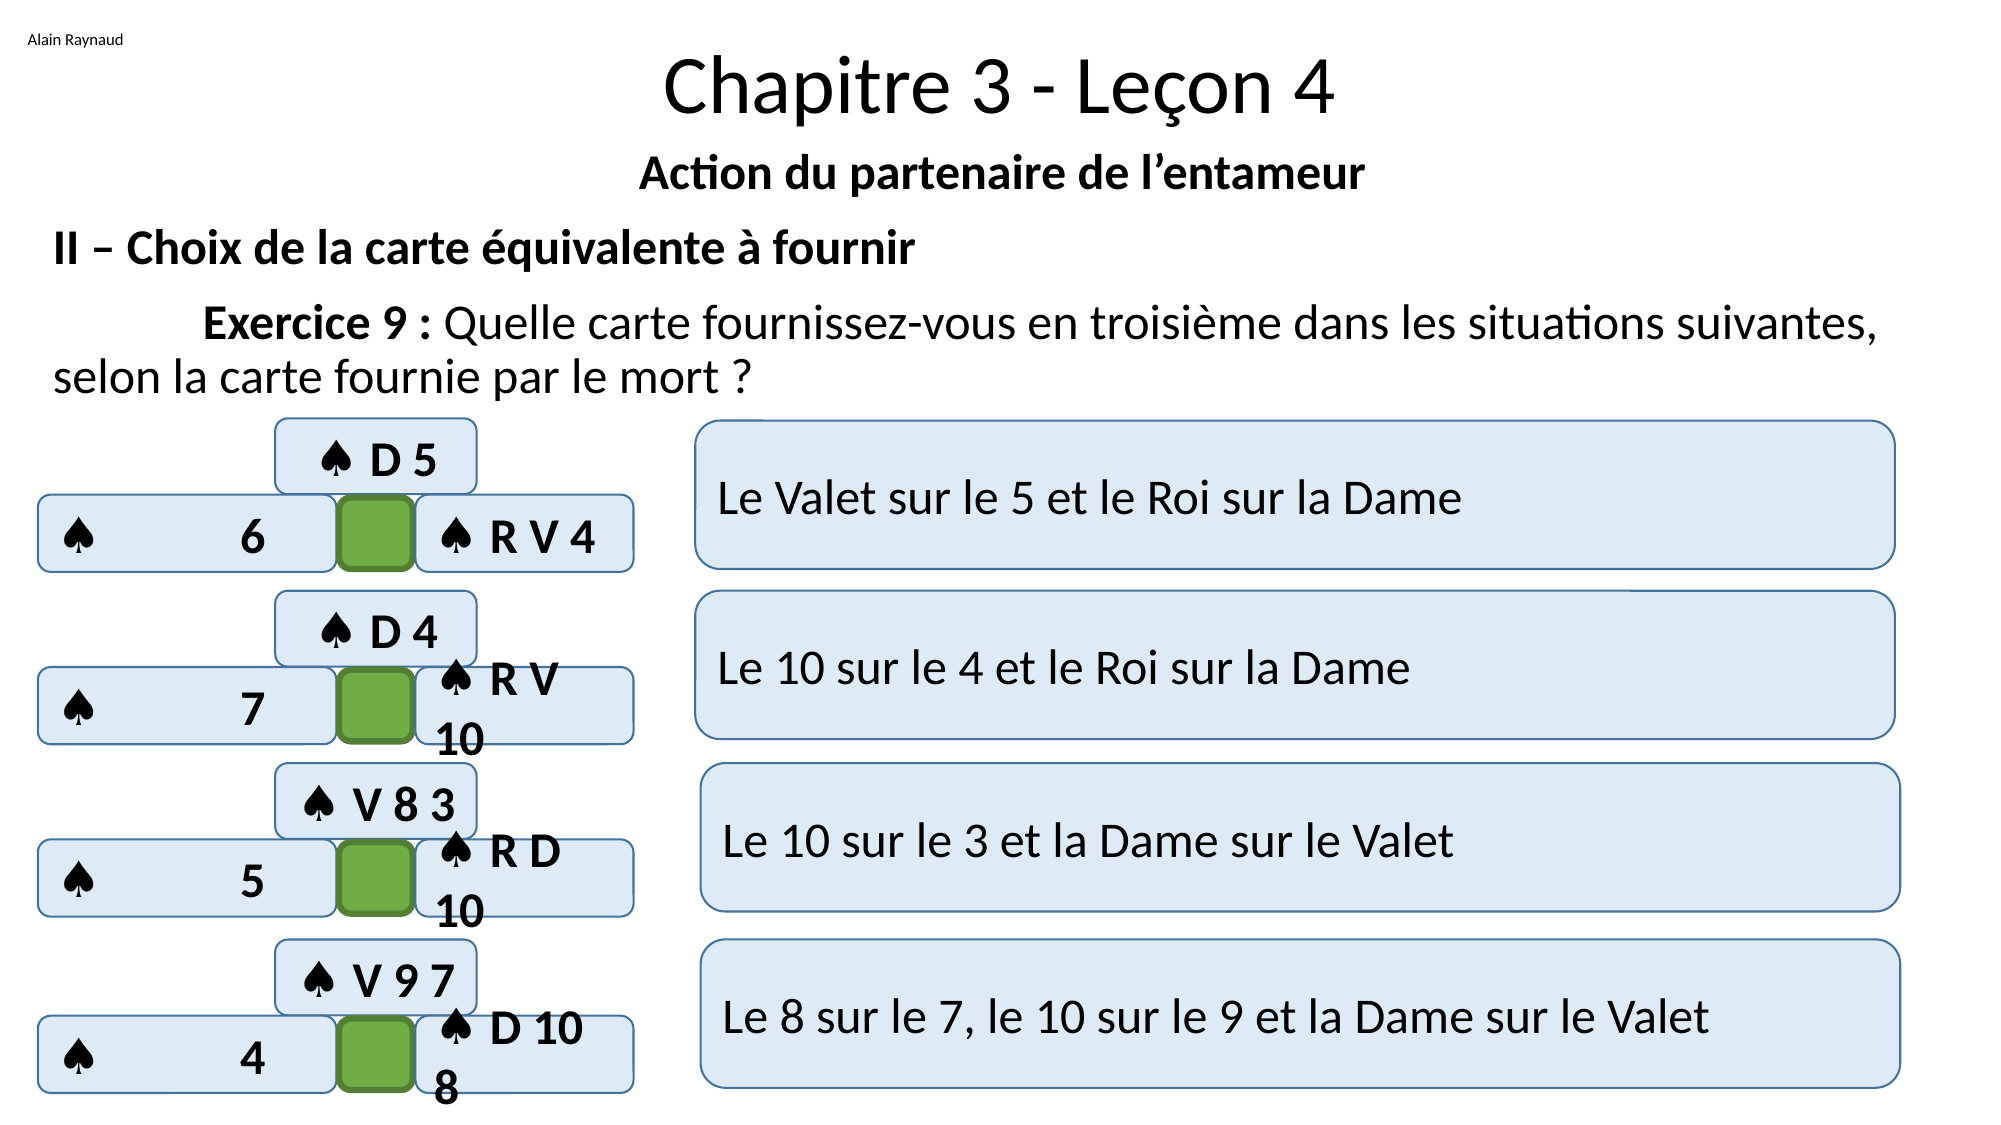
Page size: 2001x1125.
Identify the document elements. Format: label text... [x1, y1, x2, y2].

text_box ♠ R V 10 [414, 665, 635, 746]
text_box ♠ V 9 764 [36, 1014, 338, 1095]
text_box Le 10 sur le 4 et le Roi sur la Dame [694, 589, 1896, 741]
text_box Le 8 sur le 7, le 10 sur le 9 et la Dame sur le Valet [699, 938, 1902, 1089]
text_box ♠ V 9 766 [36, 493, 338, 573]
text_box ♠ D 5 [274, 417, 478, 496]
text_box Le 10 sur le 3 et la Dame sur le Valet [699, 762, 1902, 913]
text_box Alain Raynaud [12, 21, 147, 57]
text_box ♠ V 8 3 [274, 762, 478, 841]
text_box [338, 1017, 414, 1092]
text_box ♠ V 9 767 [36, 665, 338, 746]
text_box Le Valet sur le 5 et le Roi sur la Dame [694, 419, 1896, 571]
text_box ♠ V 9 765 [36, 838, 338, 918]
text_box ♠ R V 4 [414, 493, 635, 573]
text_box [338, 841, 414, 915]
subtitle Action du partenaire de l’entameur II – Choix de la carte équivalente à fournir Exercice 9 : Quelle carte fournissez-vous en troisième dans les situations suivantes, selon la carte fournie par le mort ? [37, 139, 1968, 1088]
text_box ♠ R D 10 [414, 838, 635, 918]
text_box ♠ D 4 [274, 589, 478, 668]
text_box ♠ D 10 8 [414, 1014, 635, 1095]
title Chapitre 3 - Leçon 4 [249, 38, 1750, 139]
text_box [338, 668, 414, 743]
text_box ♠ V 9 7 [274, 938, 478, 1017]
text_box [338, 496, 414, 571]
